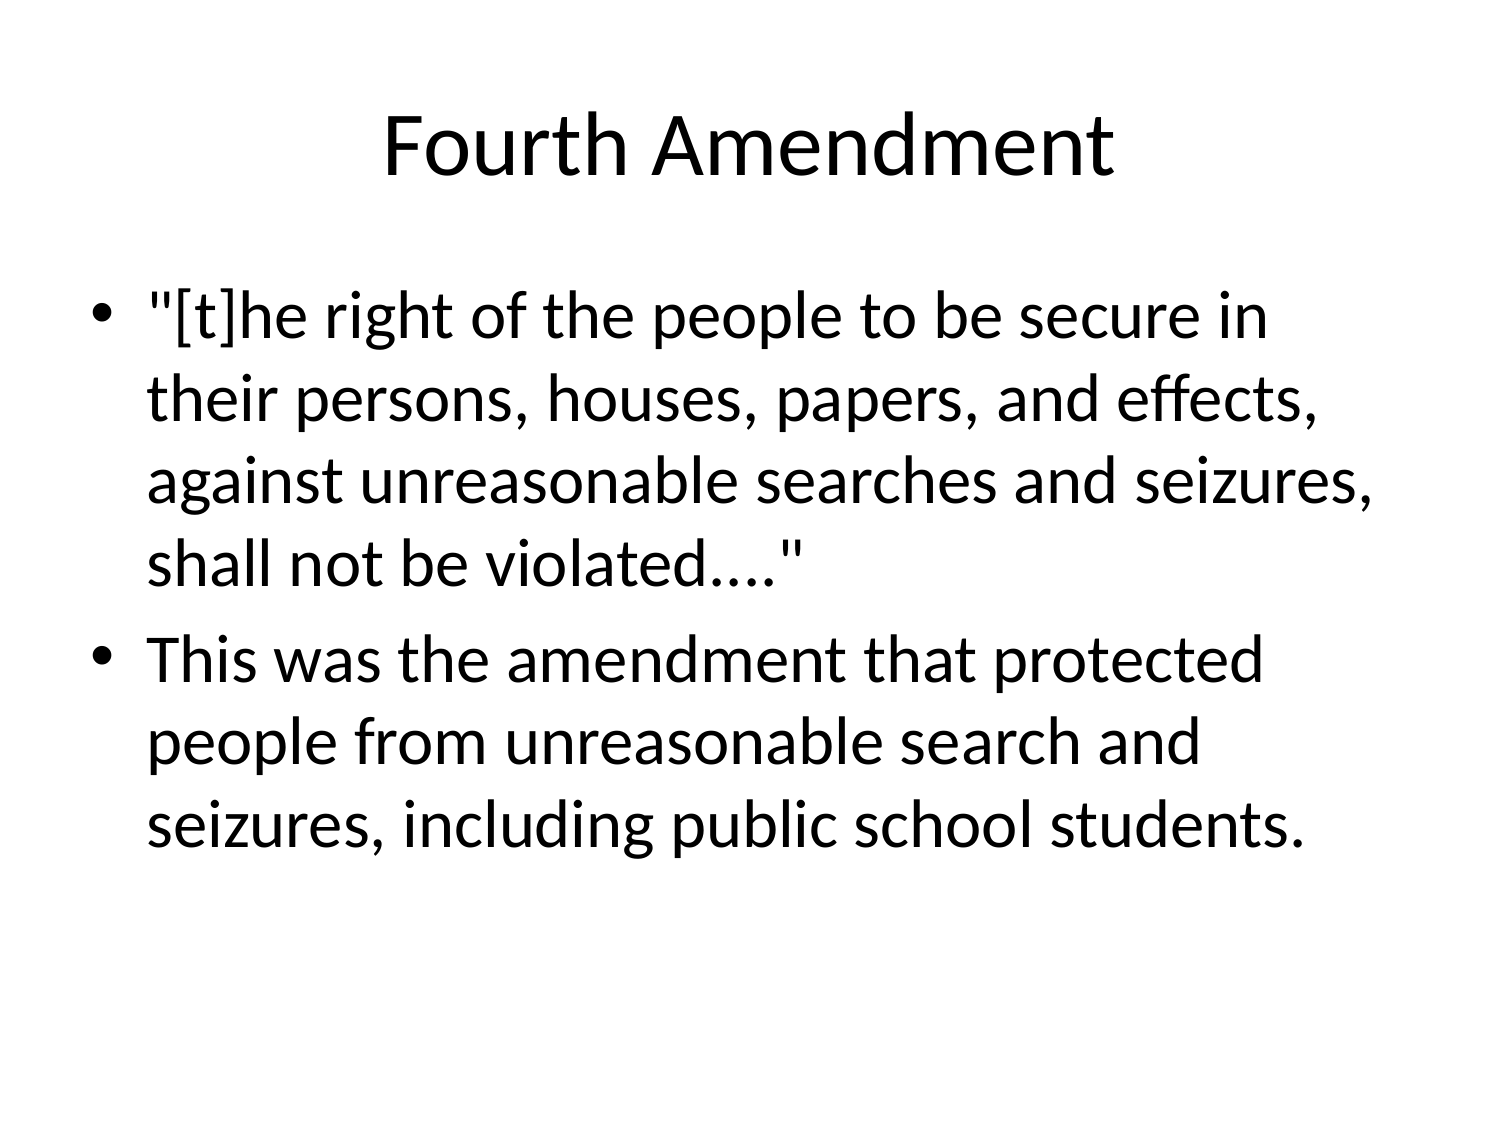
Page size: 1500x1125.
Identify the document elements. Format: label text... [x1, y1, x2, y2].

list "[t]he right of the people to be secure in their persons, houses, papers, and effects, against unreasonable searches and seizures, shall not be violated...." This was the amendment that protected people from unreasonable search and seizures, including public school students. [74, 262, 1426, 1006]
title Fourth Amendment [74, 44, 1426, 233]
